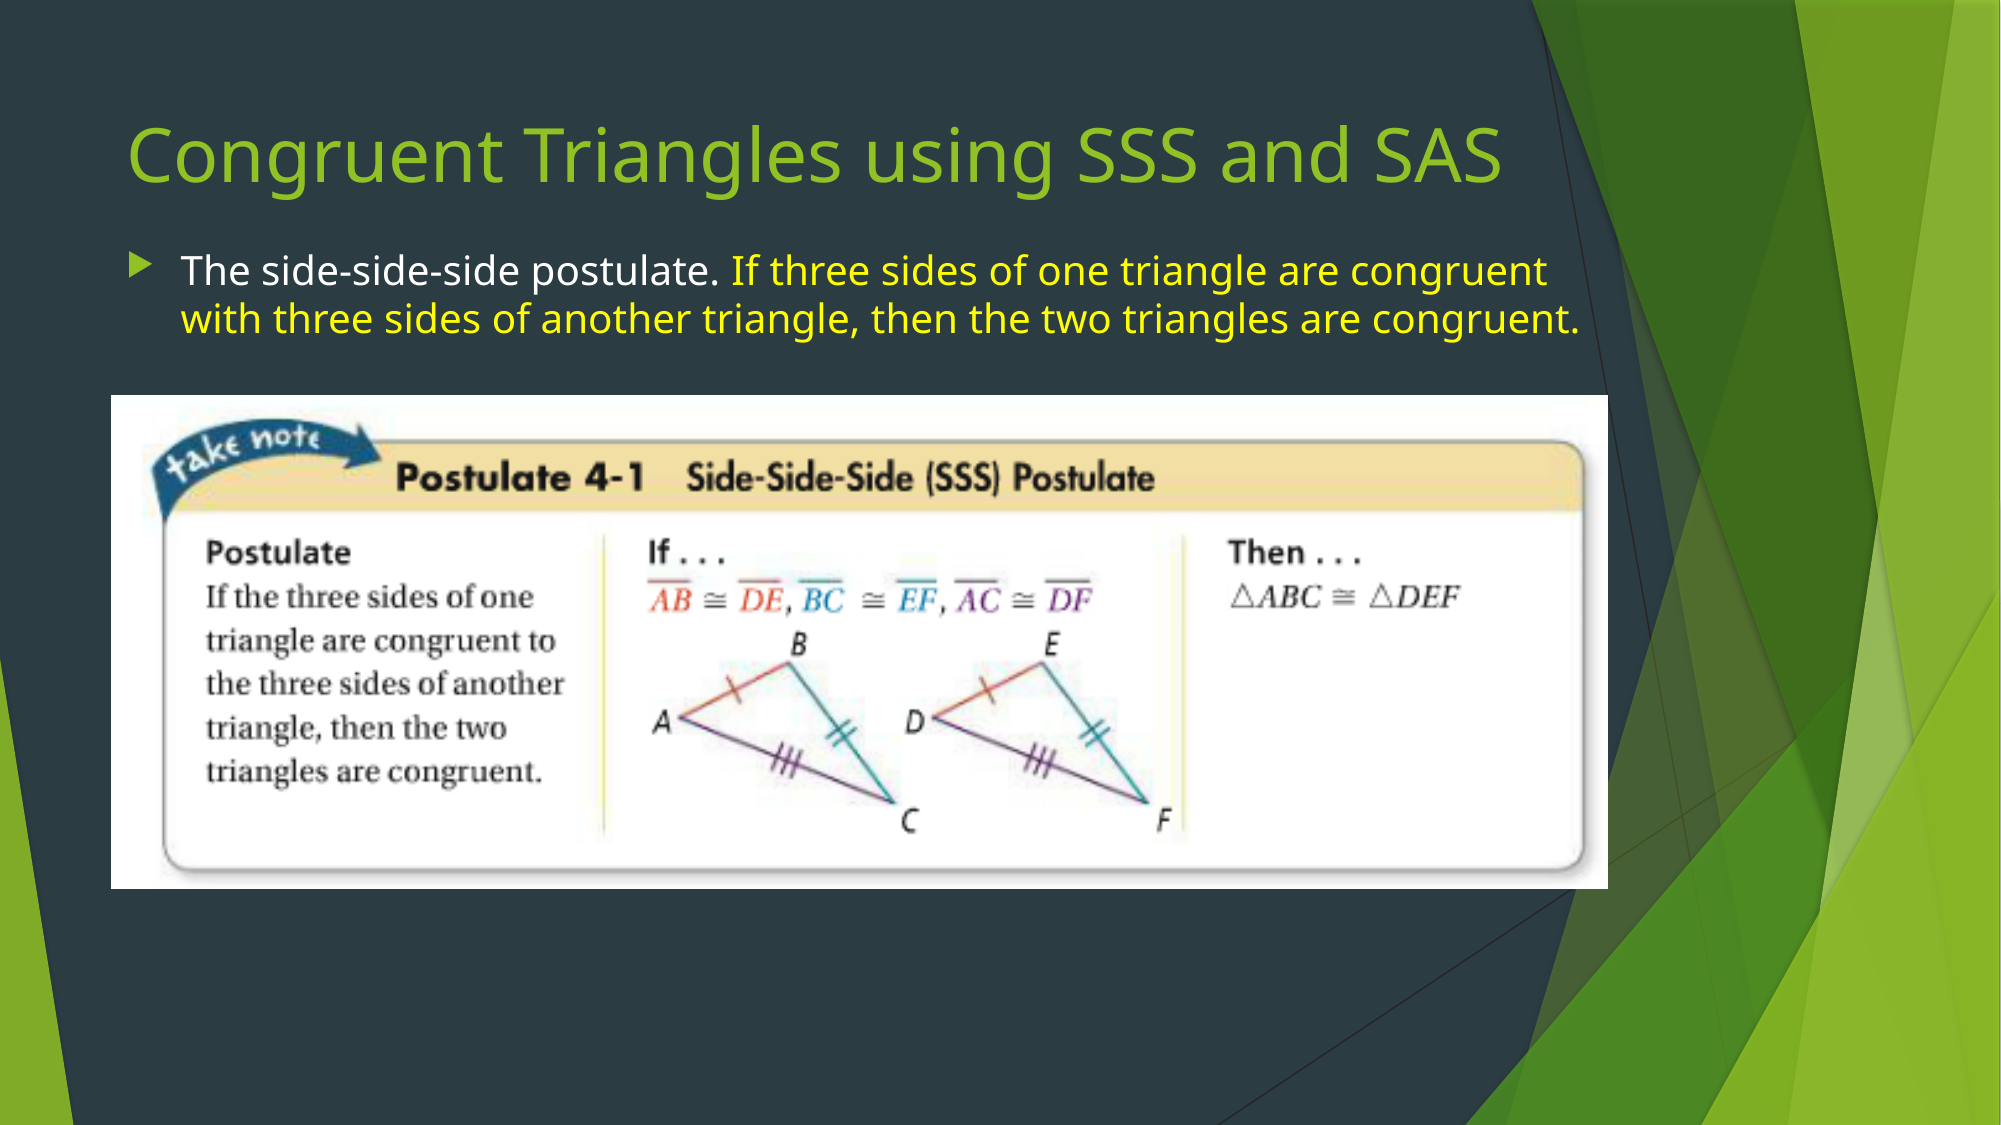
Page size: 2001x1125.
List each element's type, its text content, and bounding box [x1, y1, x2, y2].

picture [110, 395, 1609, 889]
list The side-side-side postulate. If three sides of one triangle are congruent with three sides of another triangle, then the two triangles are congruent. [111, 237, 1613, 396]
title Congruent Triangles using SSS and SAS [111, 99, 1522, 237]
